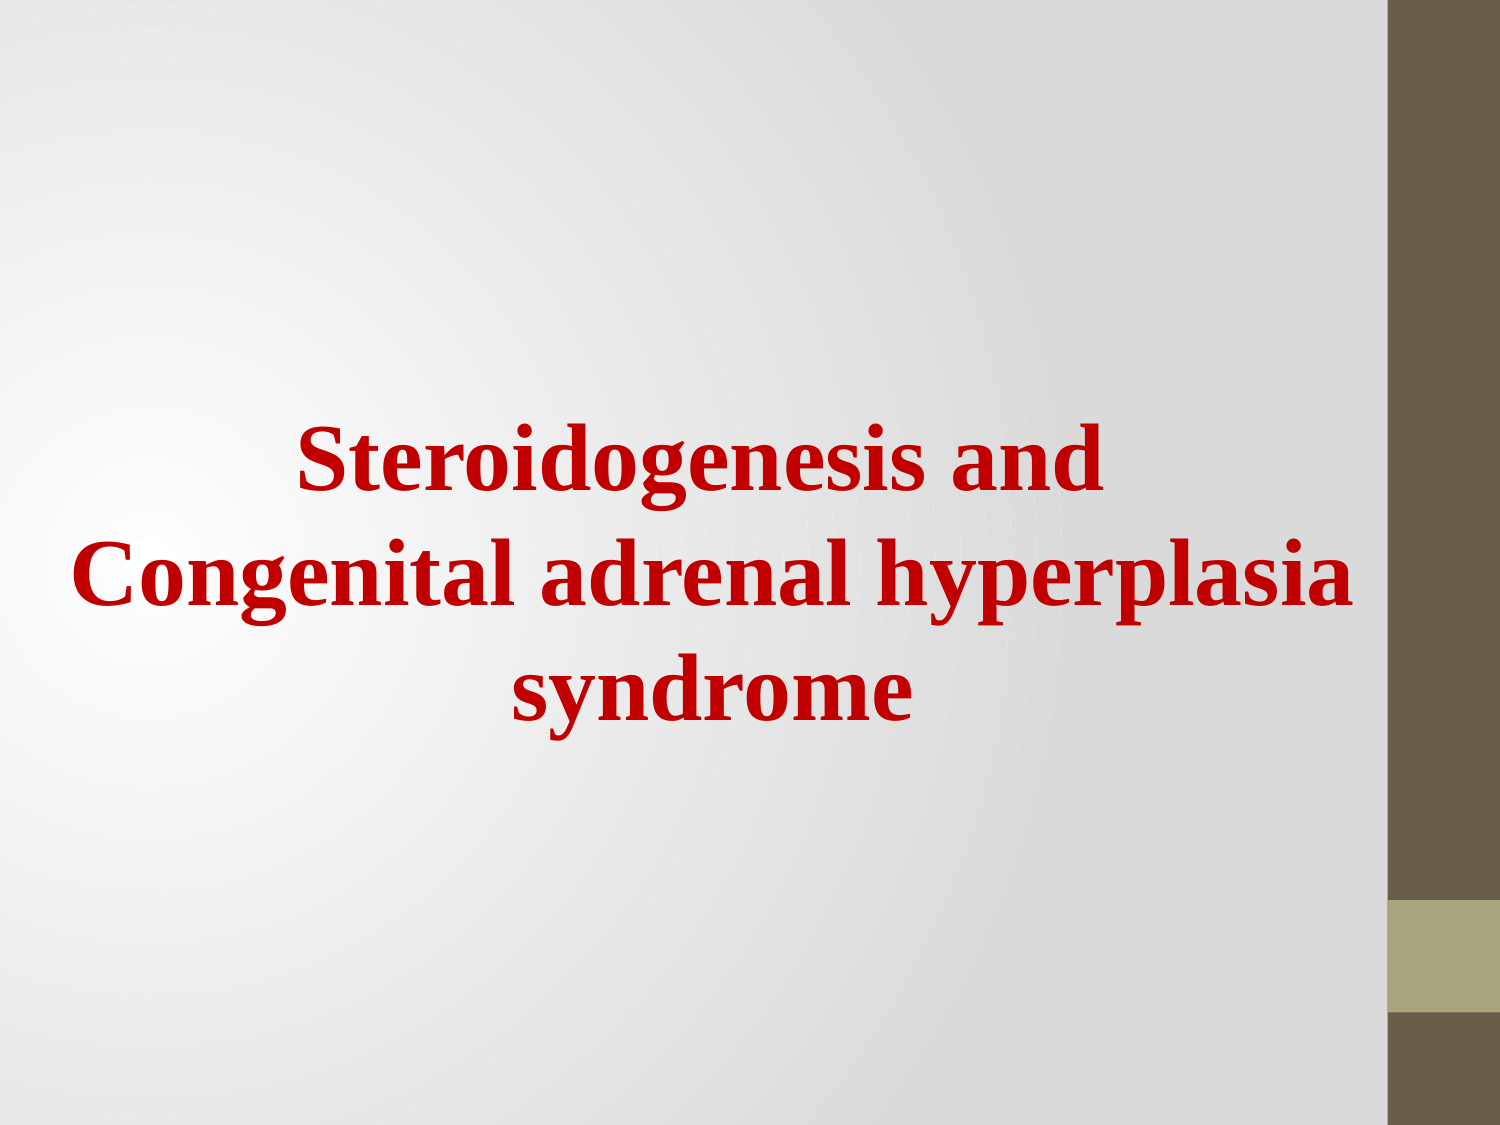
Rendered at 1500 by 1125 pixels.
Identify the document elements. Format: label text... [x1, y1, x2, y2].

text_box Steroidogenesis and Congenital adrenal hyperplasia syndrome [37, 387, 1388, 748]
